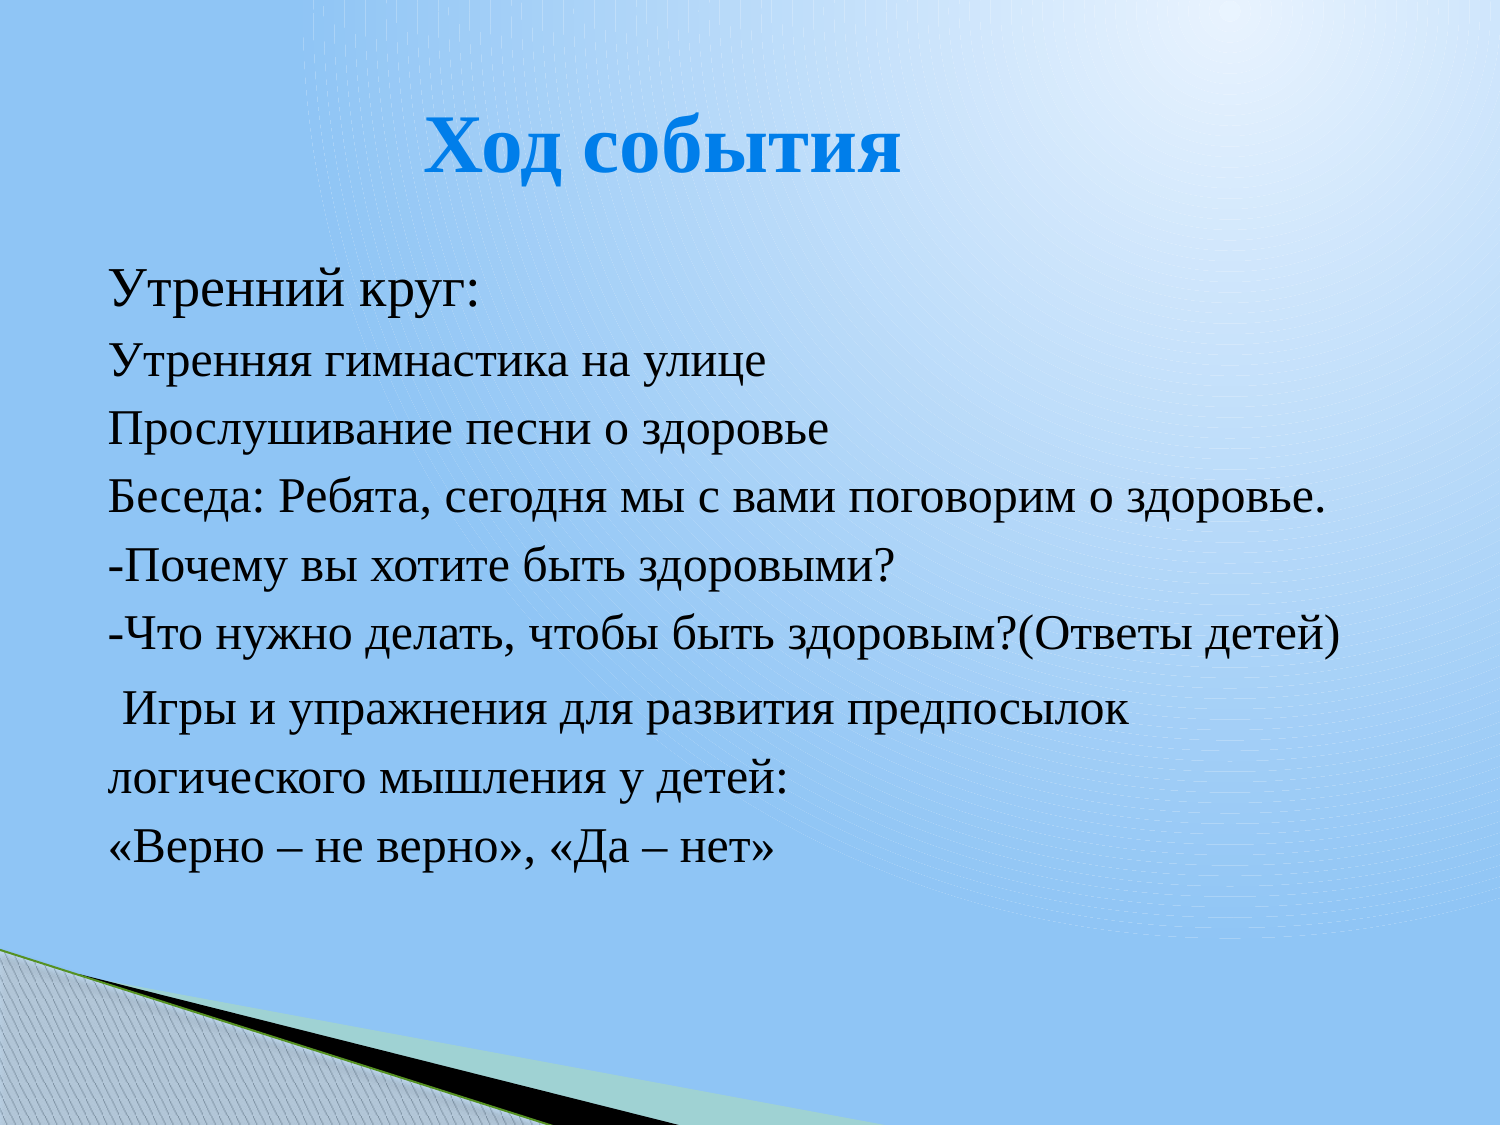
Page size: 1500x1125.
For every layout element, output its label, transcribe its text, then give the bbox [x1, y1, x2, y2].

list Утренний круг: Утренняя гимнастика на улице Прослушивание песни о здоровье Беседа: Ребята, сегодня мы с вами поговорим о здоровье. -Почему вы хотите быть здоровыми? -Что нужно делать, чтобы быть здоровым?(Ответы детей) Игры и упражнения для развития предпосылок логического мышления у детей: «Верно – не верно», «Да – нет» [75, 243, 1425, 986]
title Ход события [75, 45, 1425, 233]
